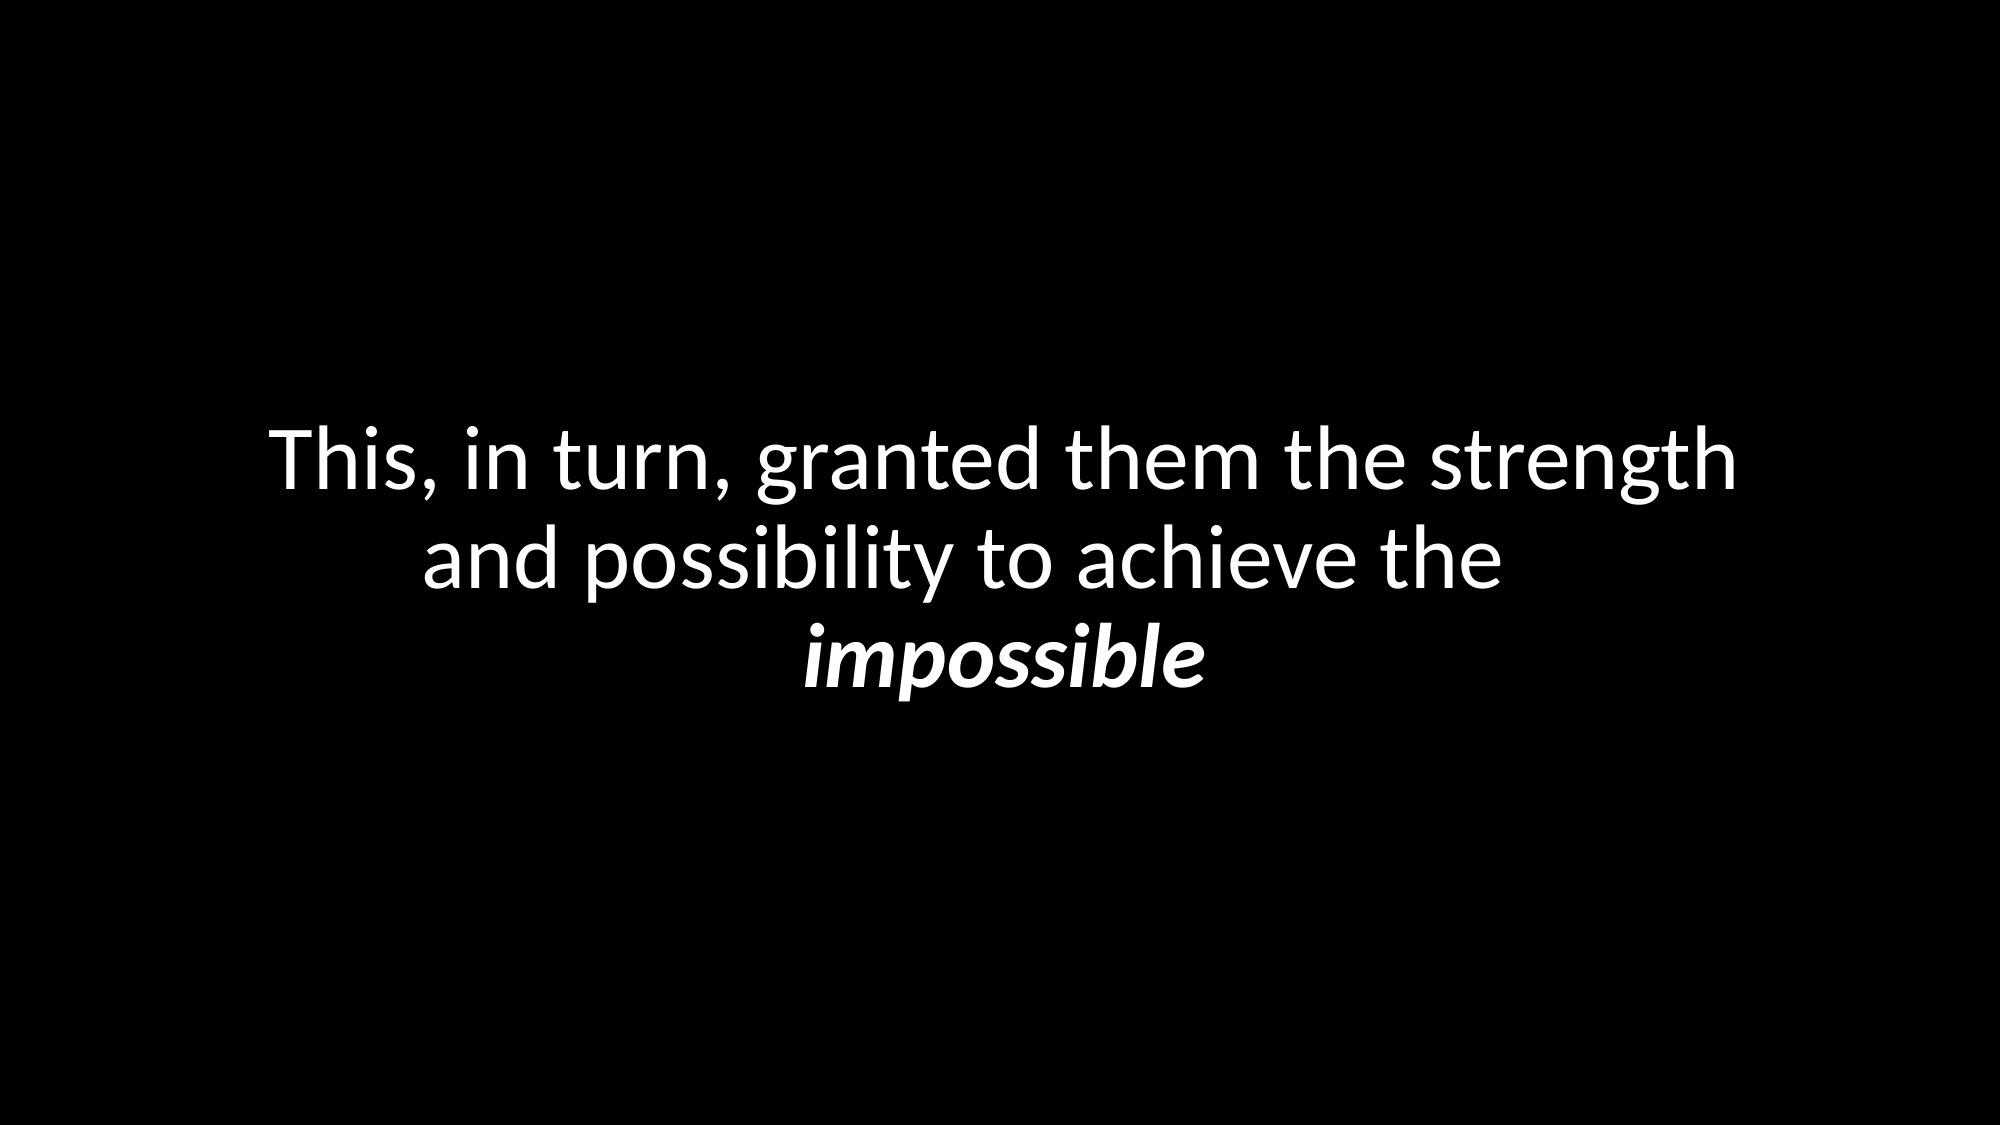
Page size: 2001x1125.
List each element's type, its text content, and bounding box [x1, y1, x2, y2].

list This, in turn, granted them the strength and possibility to achieve the impossible [237, 403, 1773, 977]
